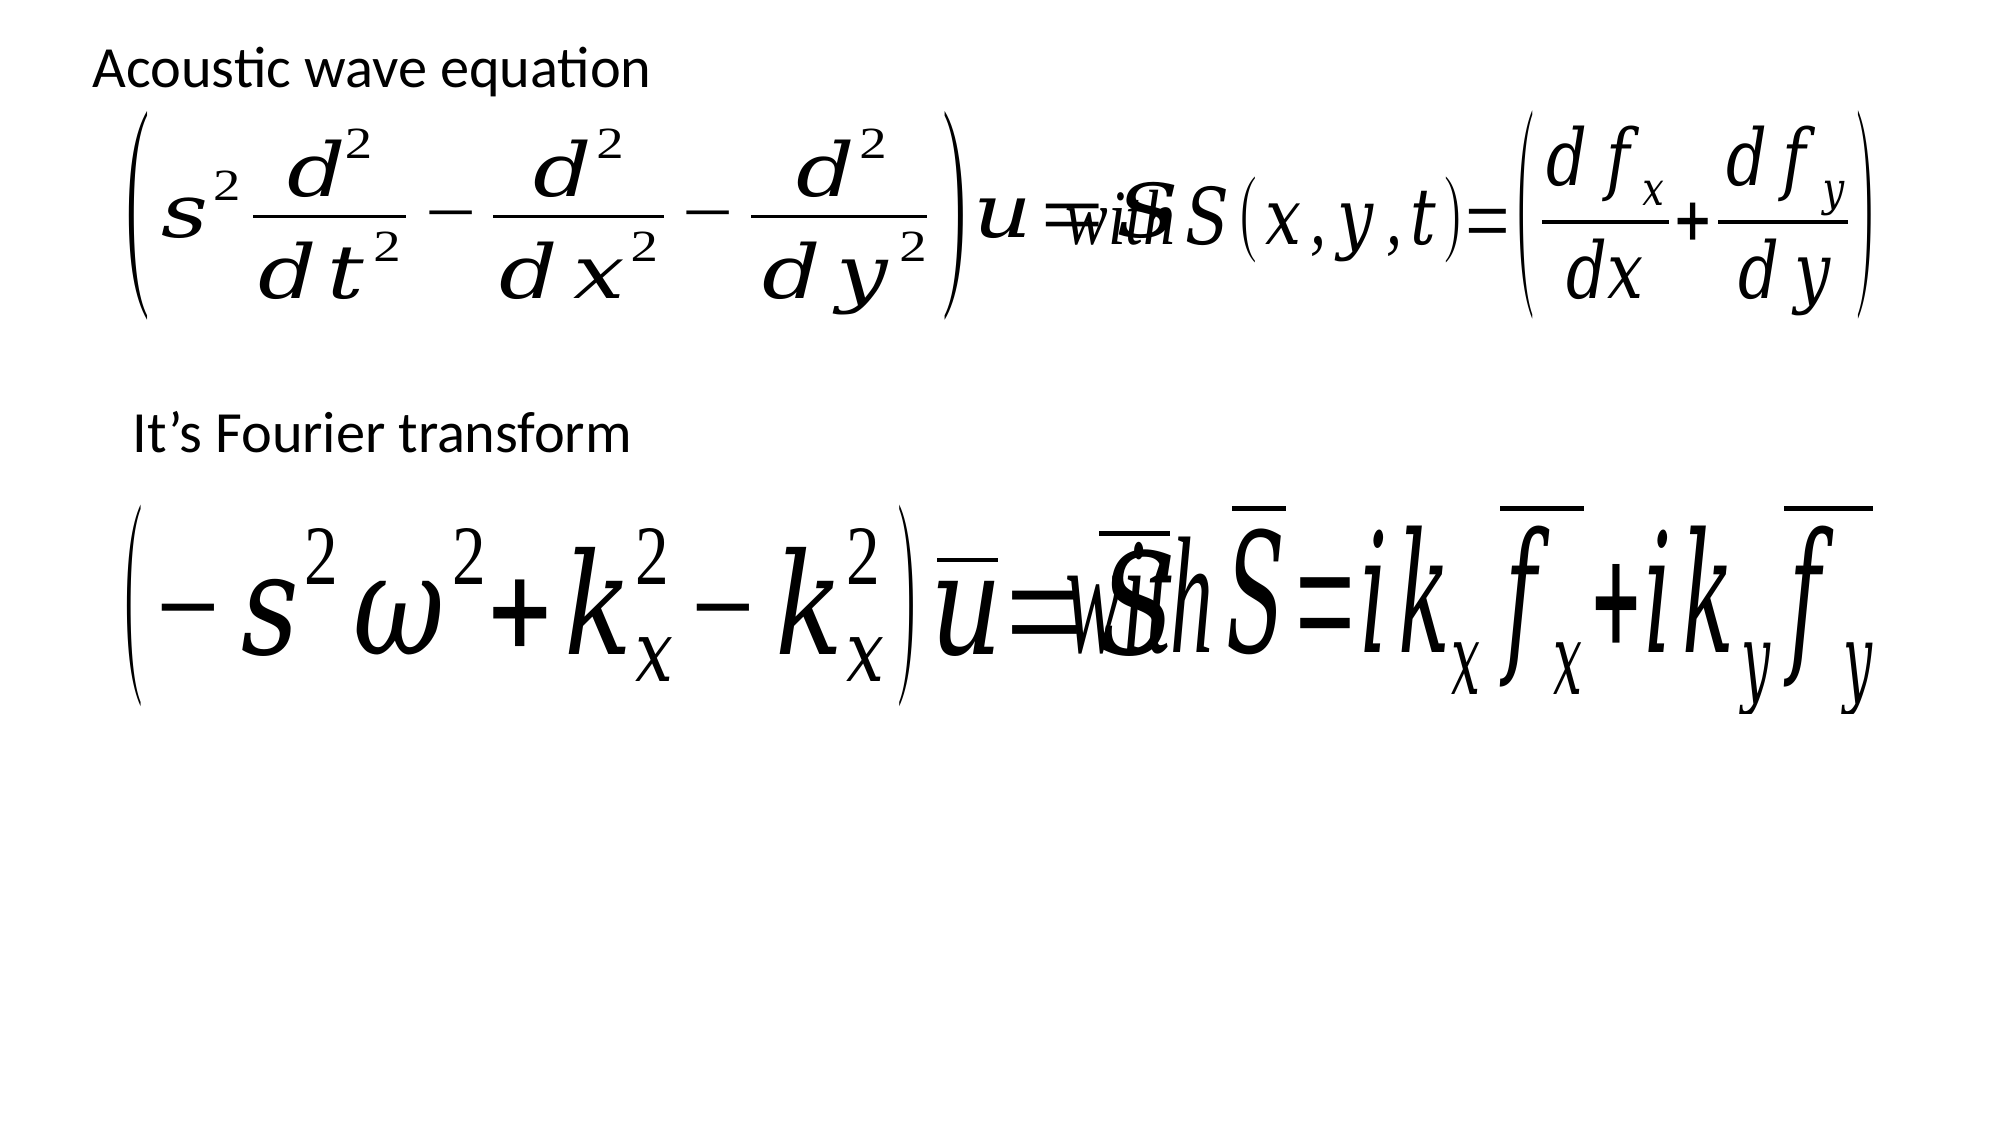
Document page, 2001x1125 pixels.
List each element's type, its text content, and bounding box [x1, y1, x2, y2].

text_box It’s Fourier transform [117, 386, 647, 472]
text_box Acoustic wave equation [77, 21, 667, 107]
